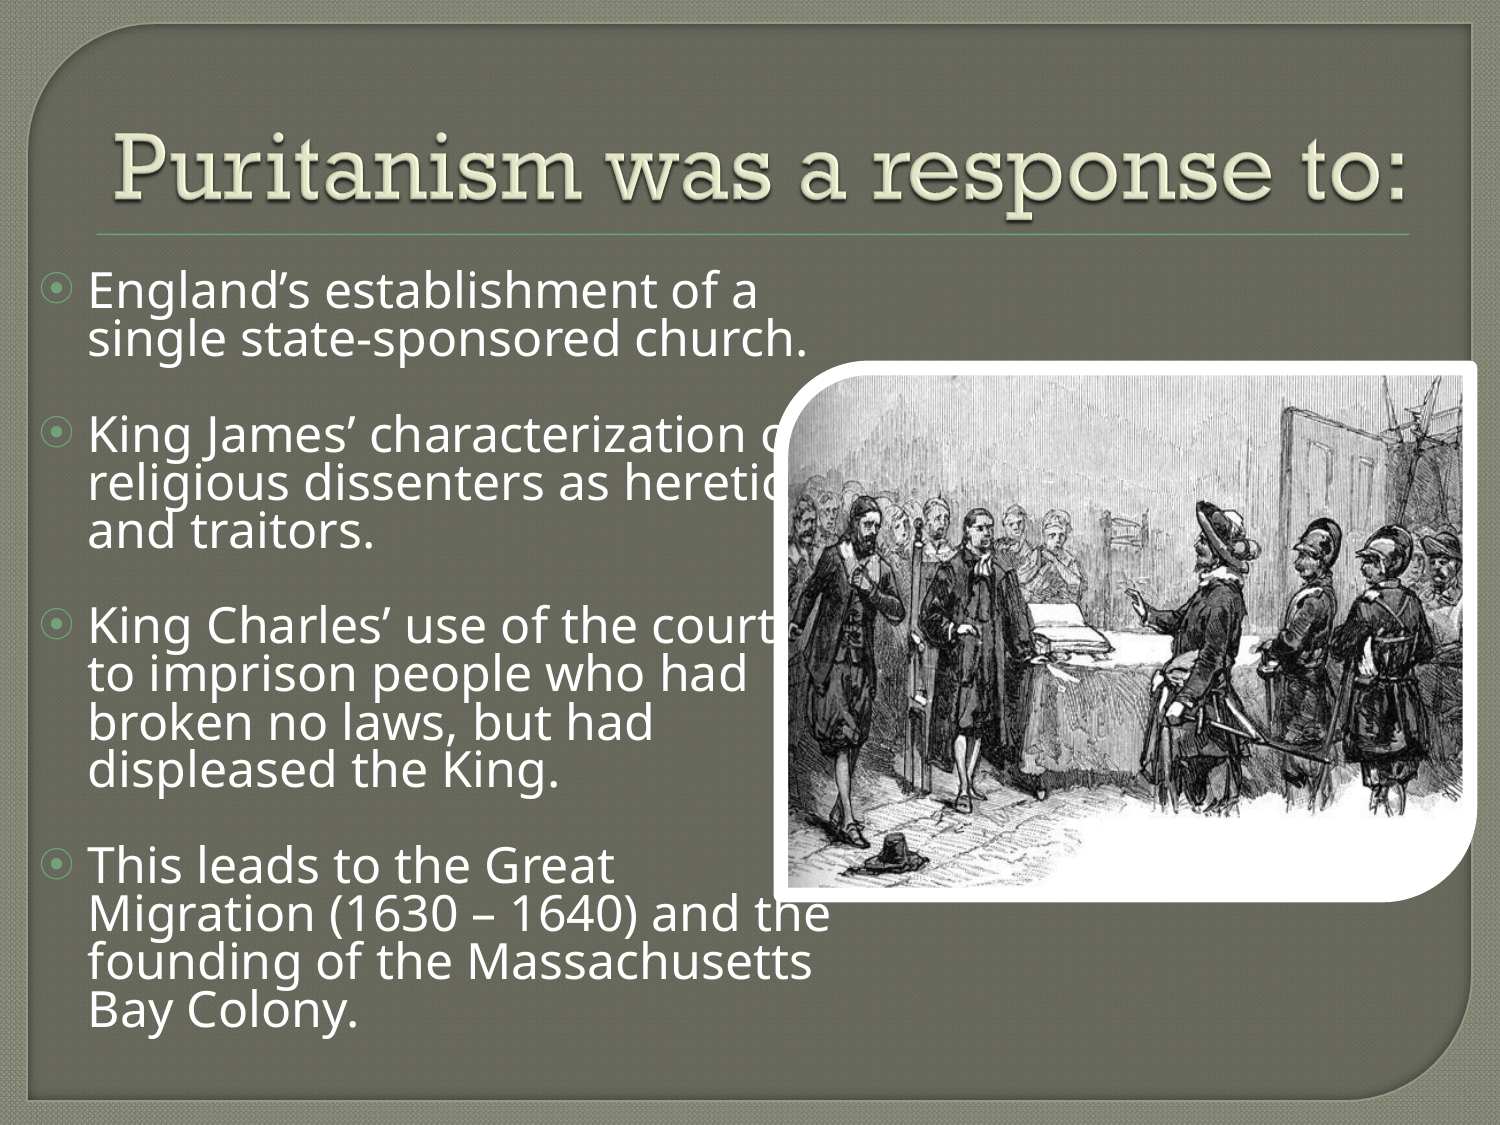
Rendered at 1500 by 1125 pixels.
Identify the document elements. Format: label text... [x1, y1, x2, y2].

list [780, 367, 1471, 896]
list England’s establishment of a single state-sponsored church. King James’ characterization of religious dissenters as heretics and traitors. King Charles’ use of the courts to imprison people who had broken no laws, but had displeased the King. This leads to the Great Migration (1630 – 1640) and the founding of the Massachusetts Bay Colony. [24, 262, 850, 1088]
picture [0, 0, 1500, 1125]
